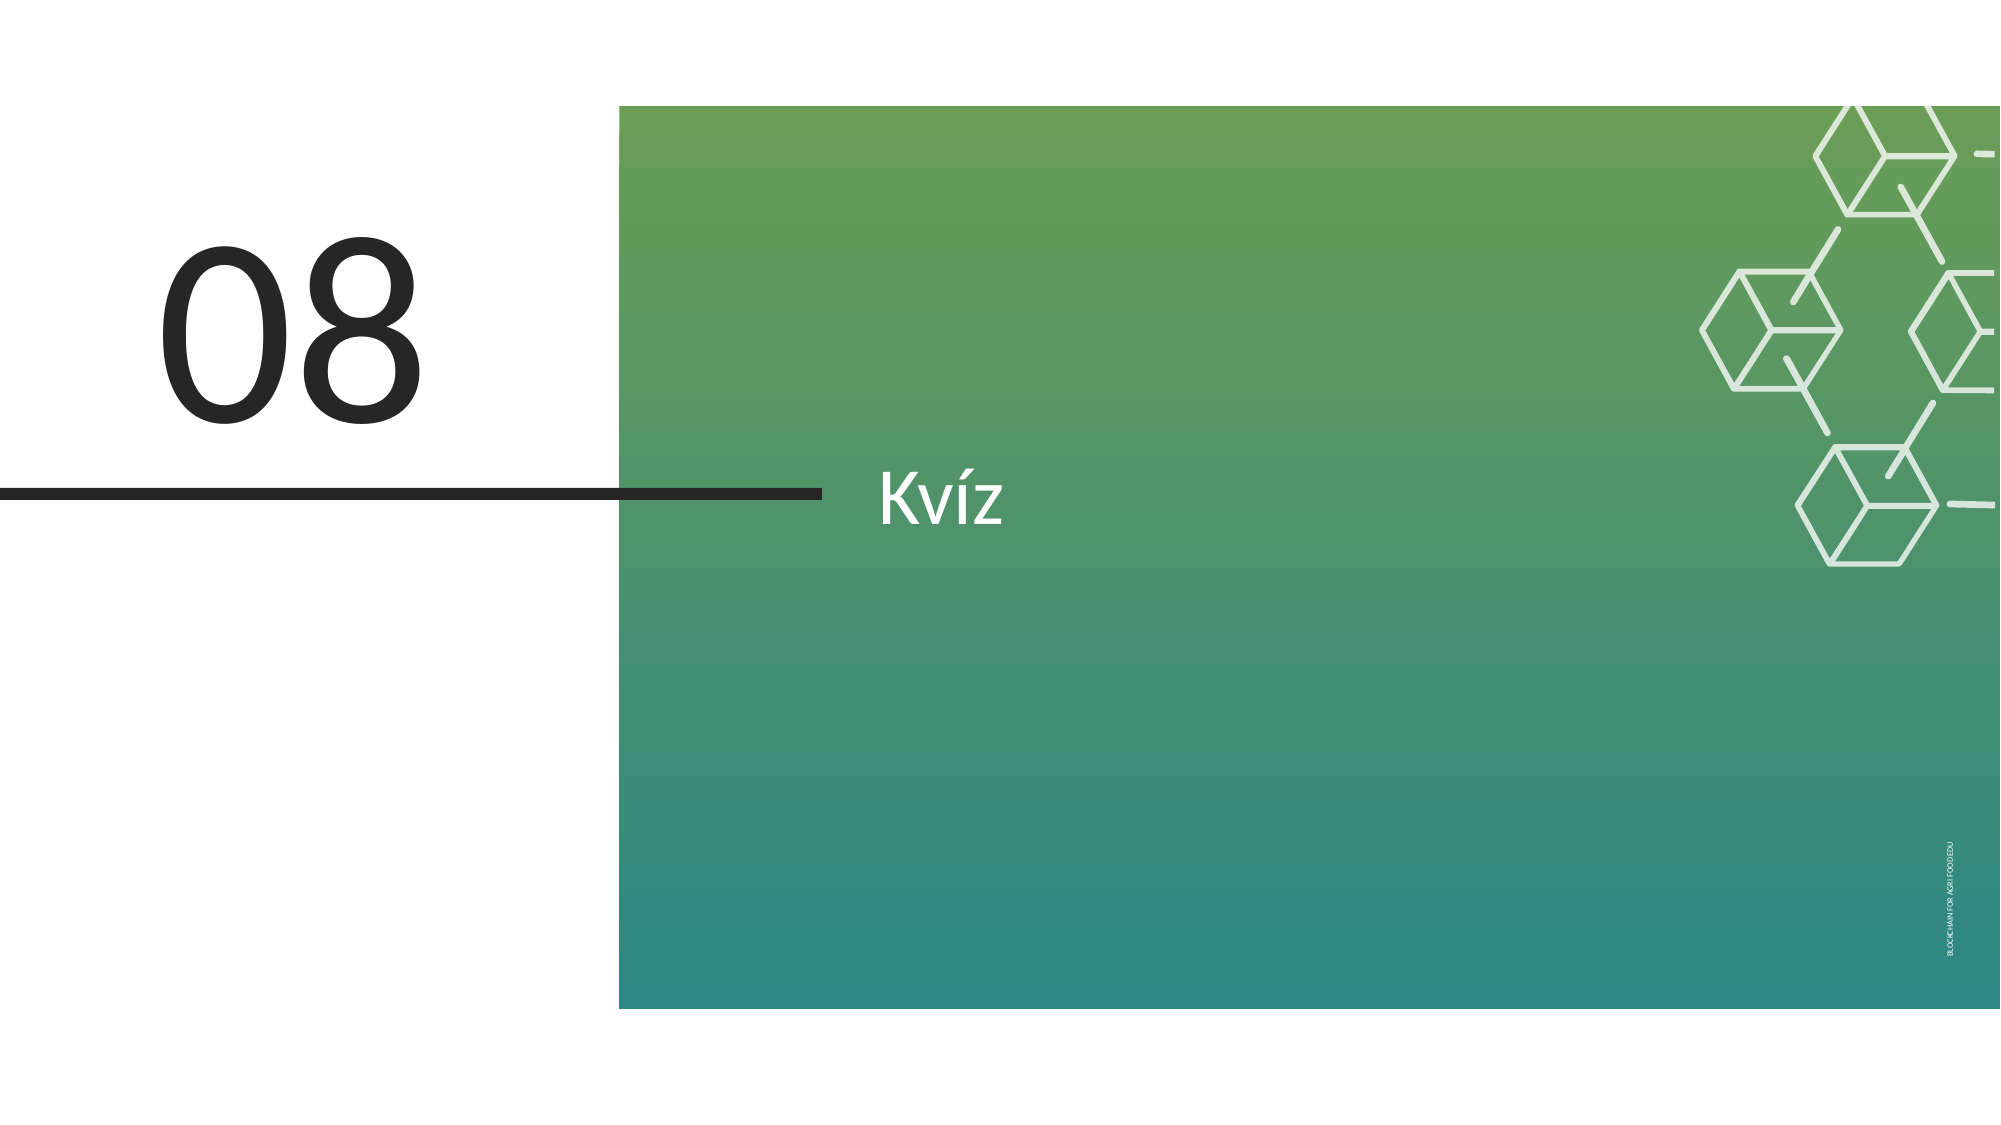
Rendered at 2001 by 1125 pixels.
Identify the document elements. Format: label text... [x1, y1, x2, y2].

list 08 [141, 180, 481, 447]
list Kvíz [864, 446, 1709, 899]
